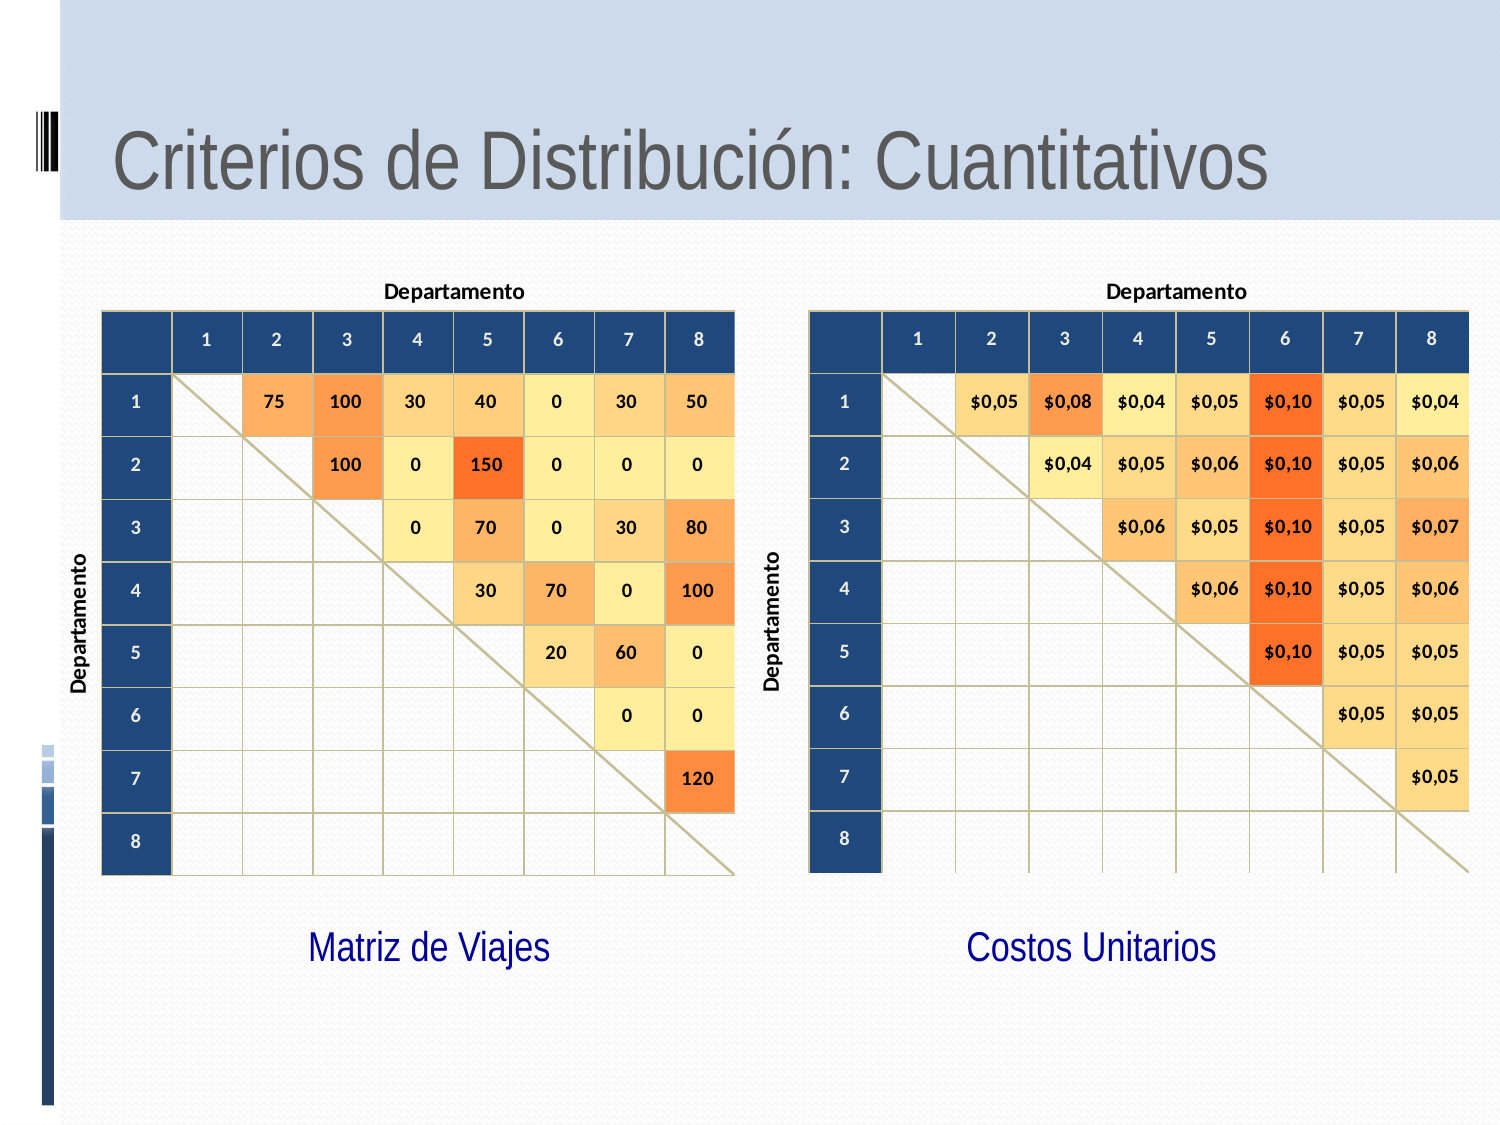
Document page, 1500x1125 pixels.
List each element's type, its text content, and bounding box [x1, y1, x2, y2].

picture [64, 278, 737, 877]
title Criterios de Distribución: Cuantitativos [111, 18, 1436, 207]
text_box Matriz de Viajes [293, 912, 566, 978]
text_box Costos Unitarios [951, 912, 1232, 978]
picture [743, 278, 1471, 875]
